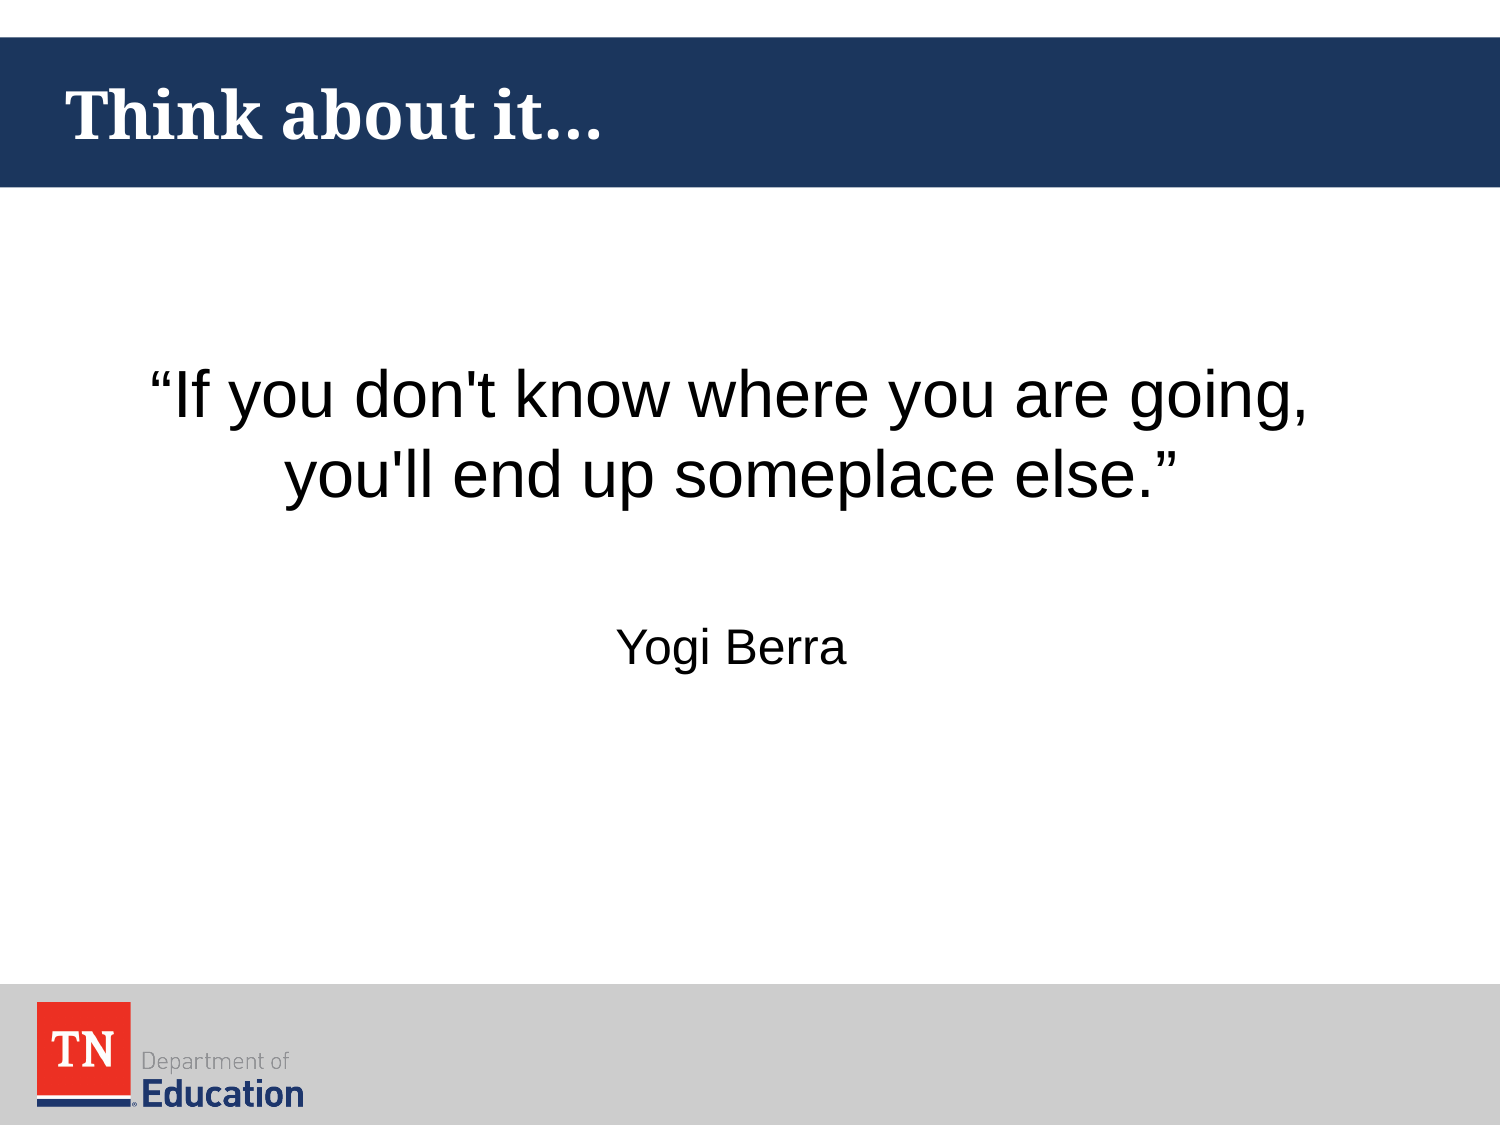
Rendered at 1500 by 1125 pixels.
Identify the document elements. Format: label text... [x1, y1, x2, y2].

list “If you don't know where you are going, you'll end up someplace else.” Yogi Berra [118, 249, 1344, 900]
picture [37, 1002, 303, 1107]
title Think about it… [50, 37, 1413, 188]
